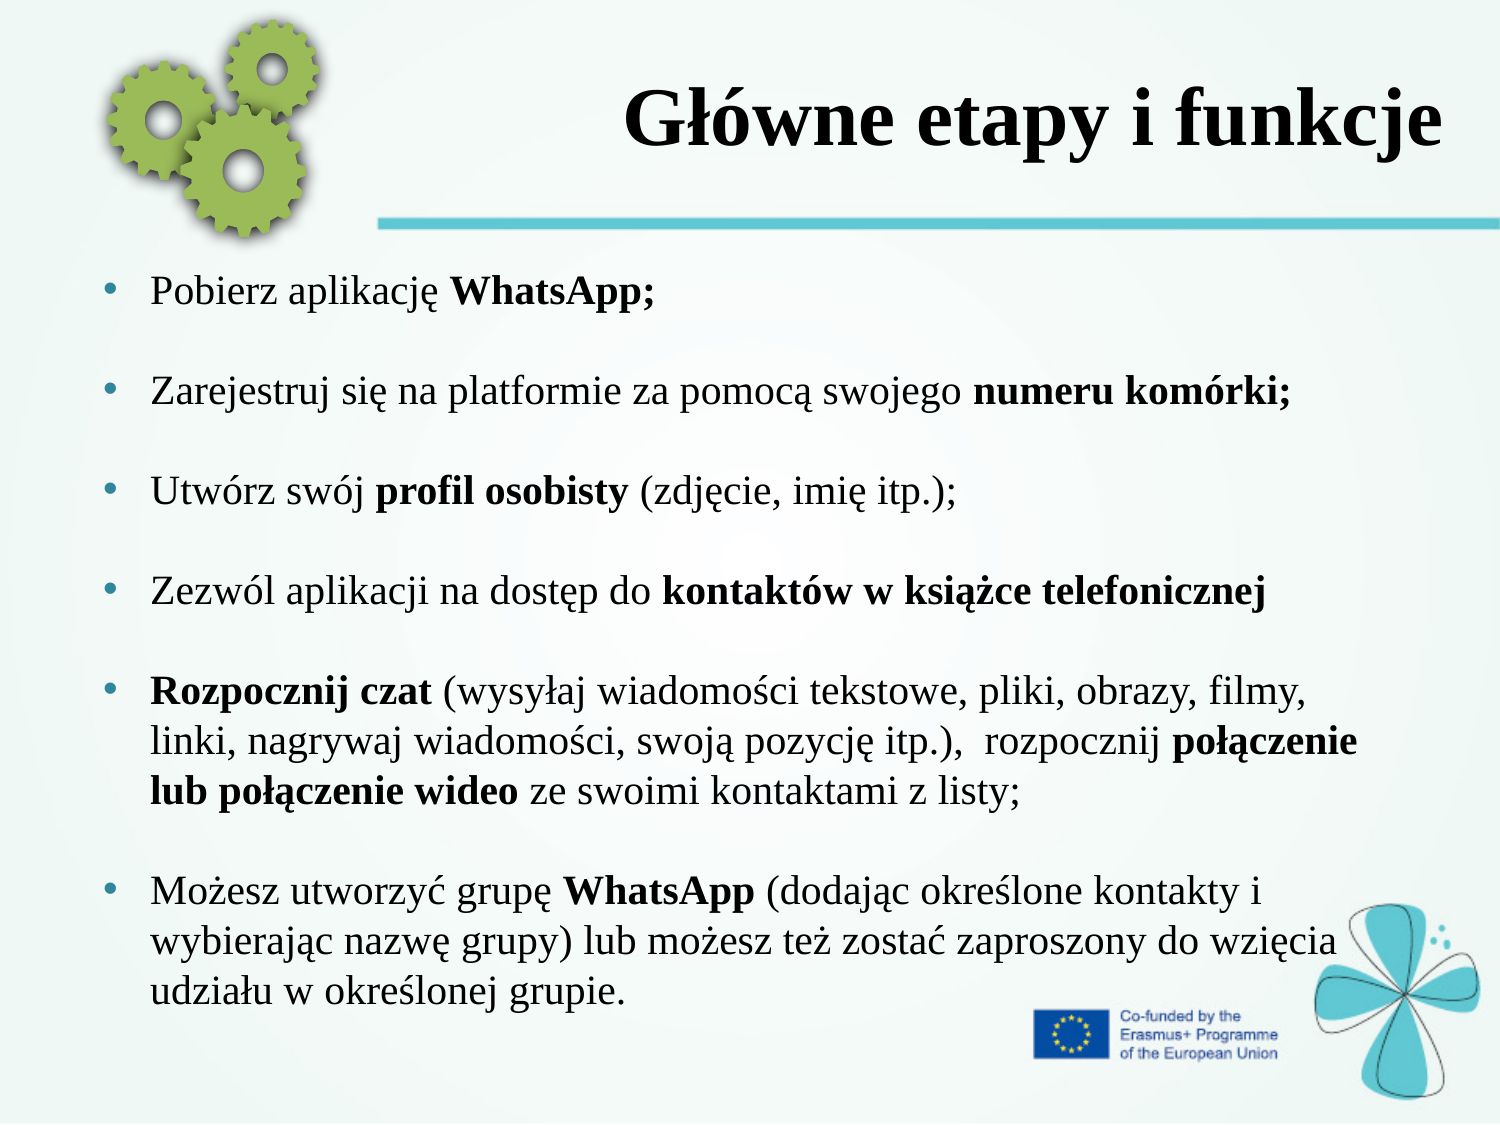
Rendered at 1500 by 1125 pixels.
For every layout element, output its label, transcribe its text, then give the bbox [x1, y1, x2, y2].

text_box Główne etapy i funkcje [325, 55, 1459, 170]
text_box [106, 19, 320, 237]
picture [0, 0, 1500, 1125]
text_box Pobierz aplikację WhatsApp; Zarejestruj się na platformie za pomocą swojego numeru komórki; Utwórz swój profil osobisty (zdjęcie, imię itp.); Zezwól aplikacji na dostęp do kontaktów w książce telefonicznej Rozpocznij czat (wysyłaj wiadomości tekstowe, pliki, obrazy, filmy, linki, nagrywaj wiadomości, swoją pozycję itp.), rozpocznij połączenie lub połączenie wideo ze swoimi kontaktami z listy; Możesz utworzyć grupę WhatsApp (dodając określone kontakty i wybierając nazwę grupy) lub możesz też zostać zaproszony do wzięcia udziału w określonej grupie. [88, 255, 1376, 1021]
